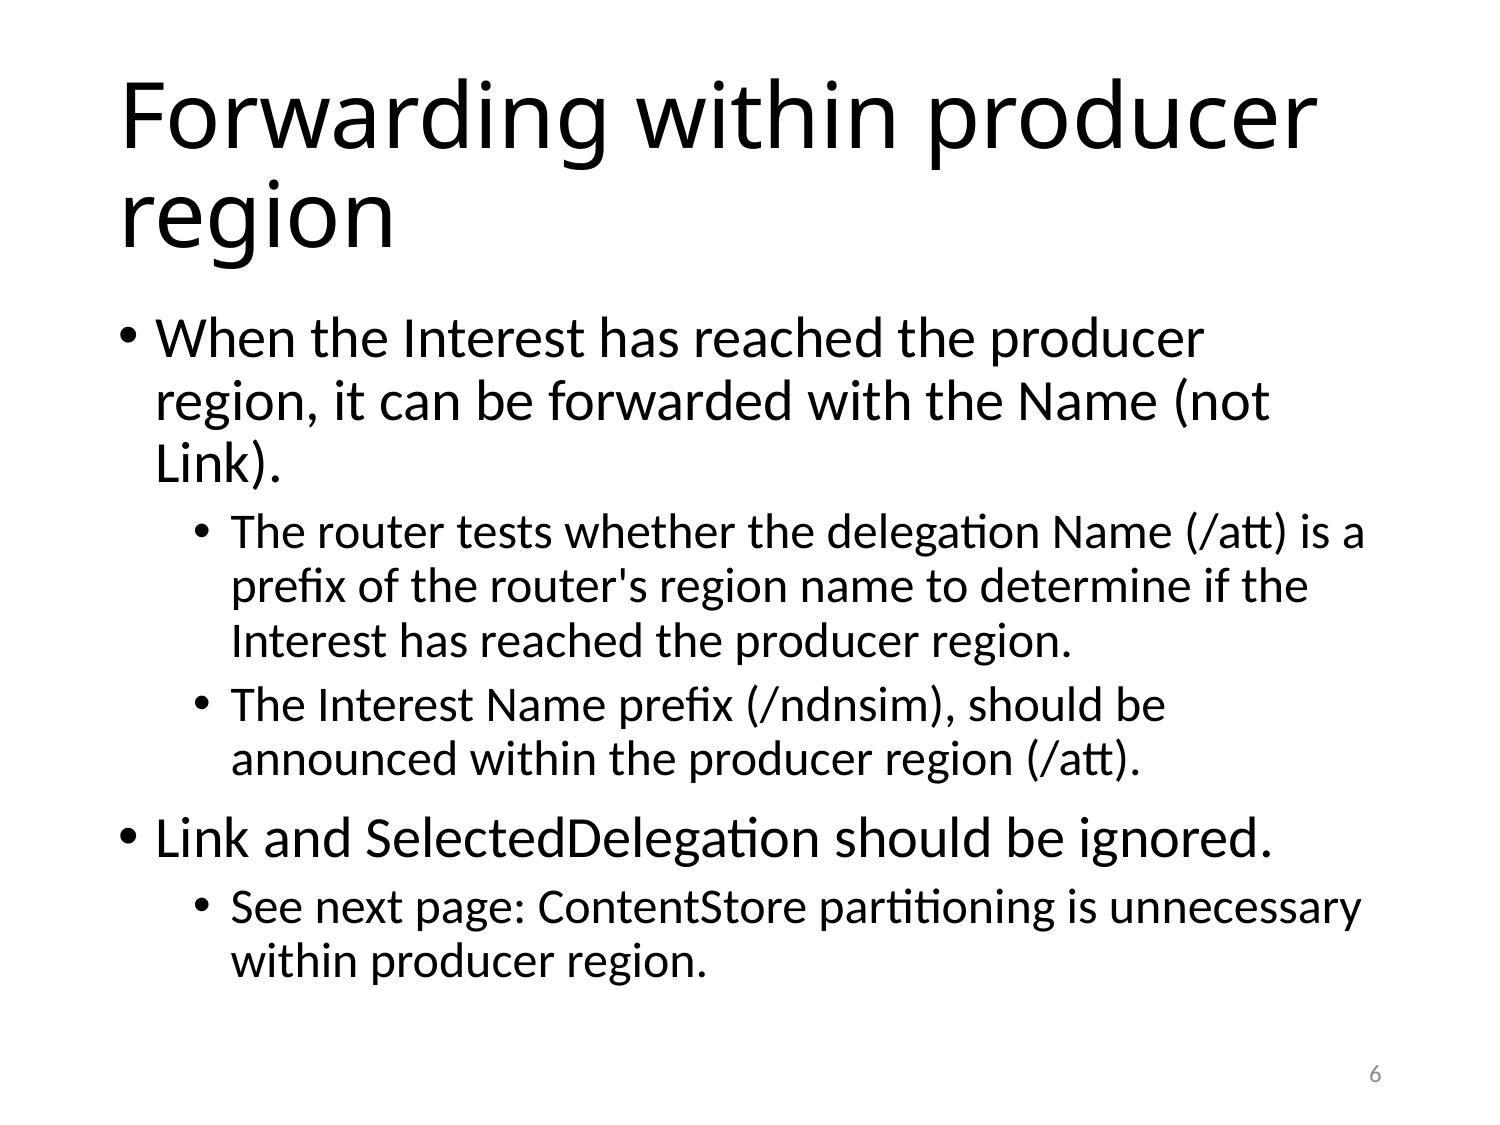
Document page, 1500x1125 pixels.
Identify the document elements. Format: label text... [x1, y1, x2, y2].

title Forwarding within producer region [103, 59, 1397, 278]
slide_number 6 [1059, 1042, 1397, 1103]
list When the Interest has reached the producer region, it can be forwarded with the Name (not Link). The router tests whether the delegation Name (/att) is a prefix of the router's region name to determine if the Interest has reached the producer region. The Interest Name prefix (/ndnsim), should be announced within the producer region (/att). Link and SelectedDelegation should be ignored. See next page: ContentStore partitioning is unnecessary within producer region. [103, 299, 1397, 1014]
